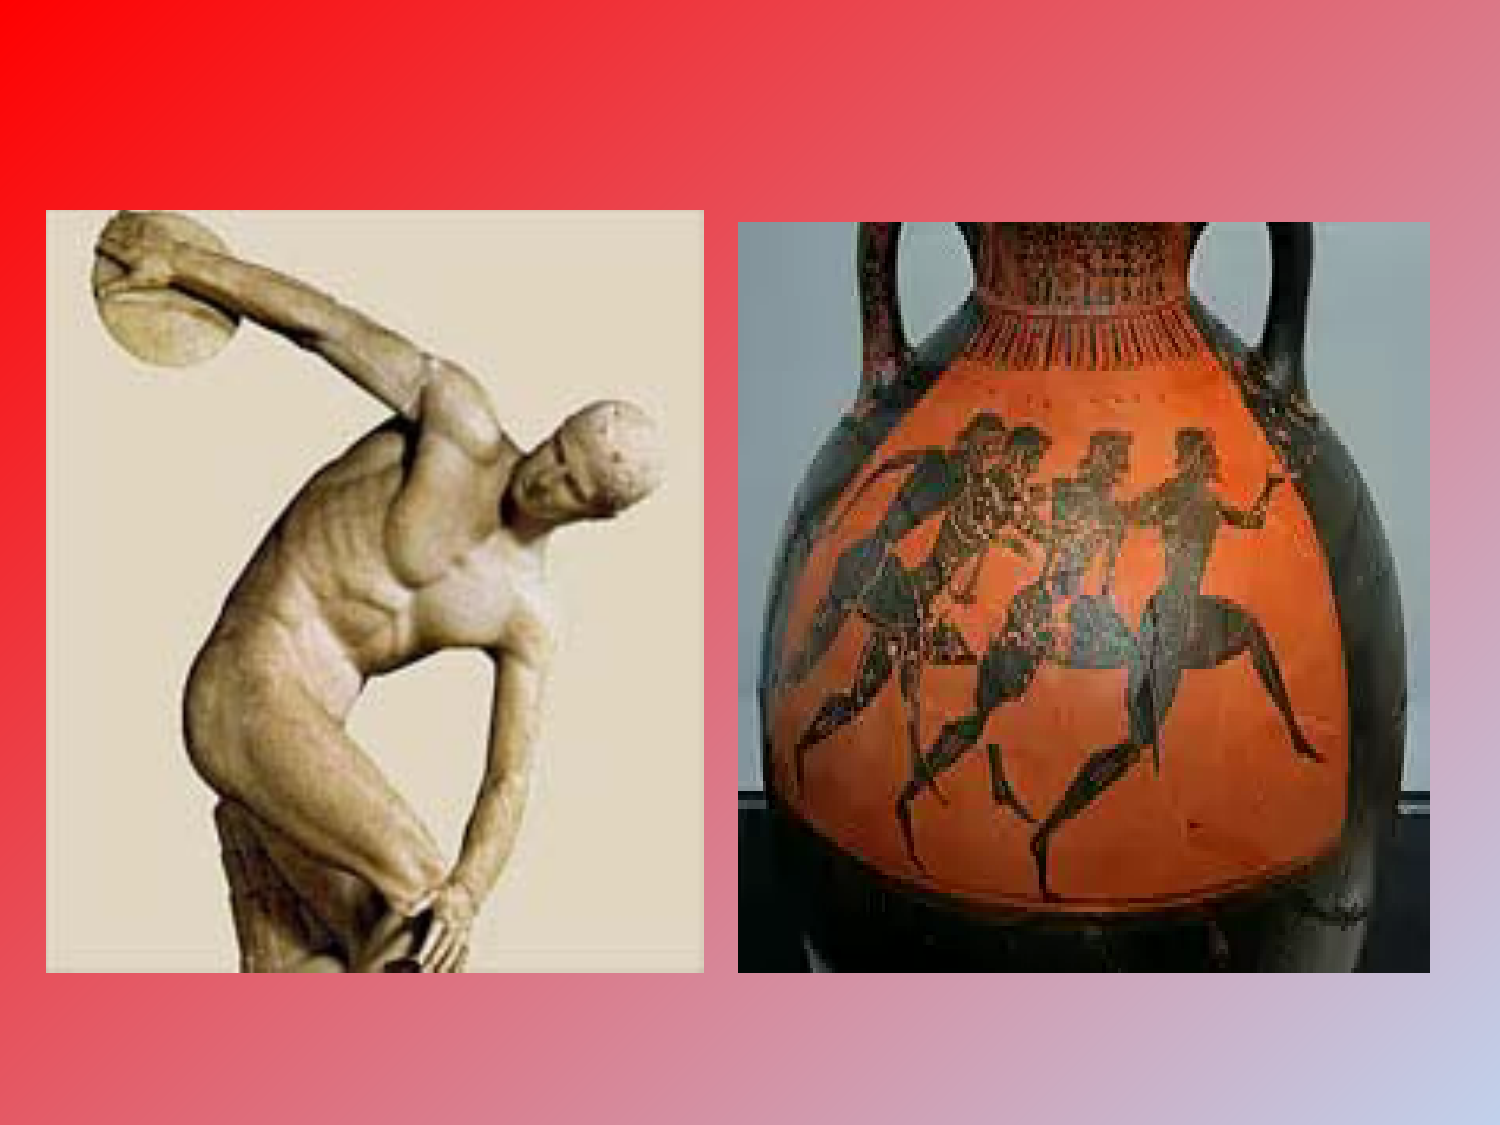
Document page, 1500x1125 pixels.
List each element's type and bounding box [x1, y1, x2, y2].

list [46, 210, 704, 973]
list [737, 222, 1430, 973]
